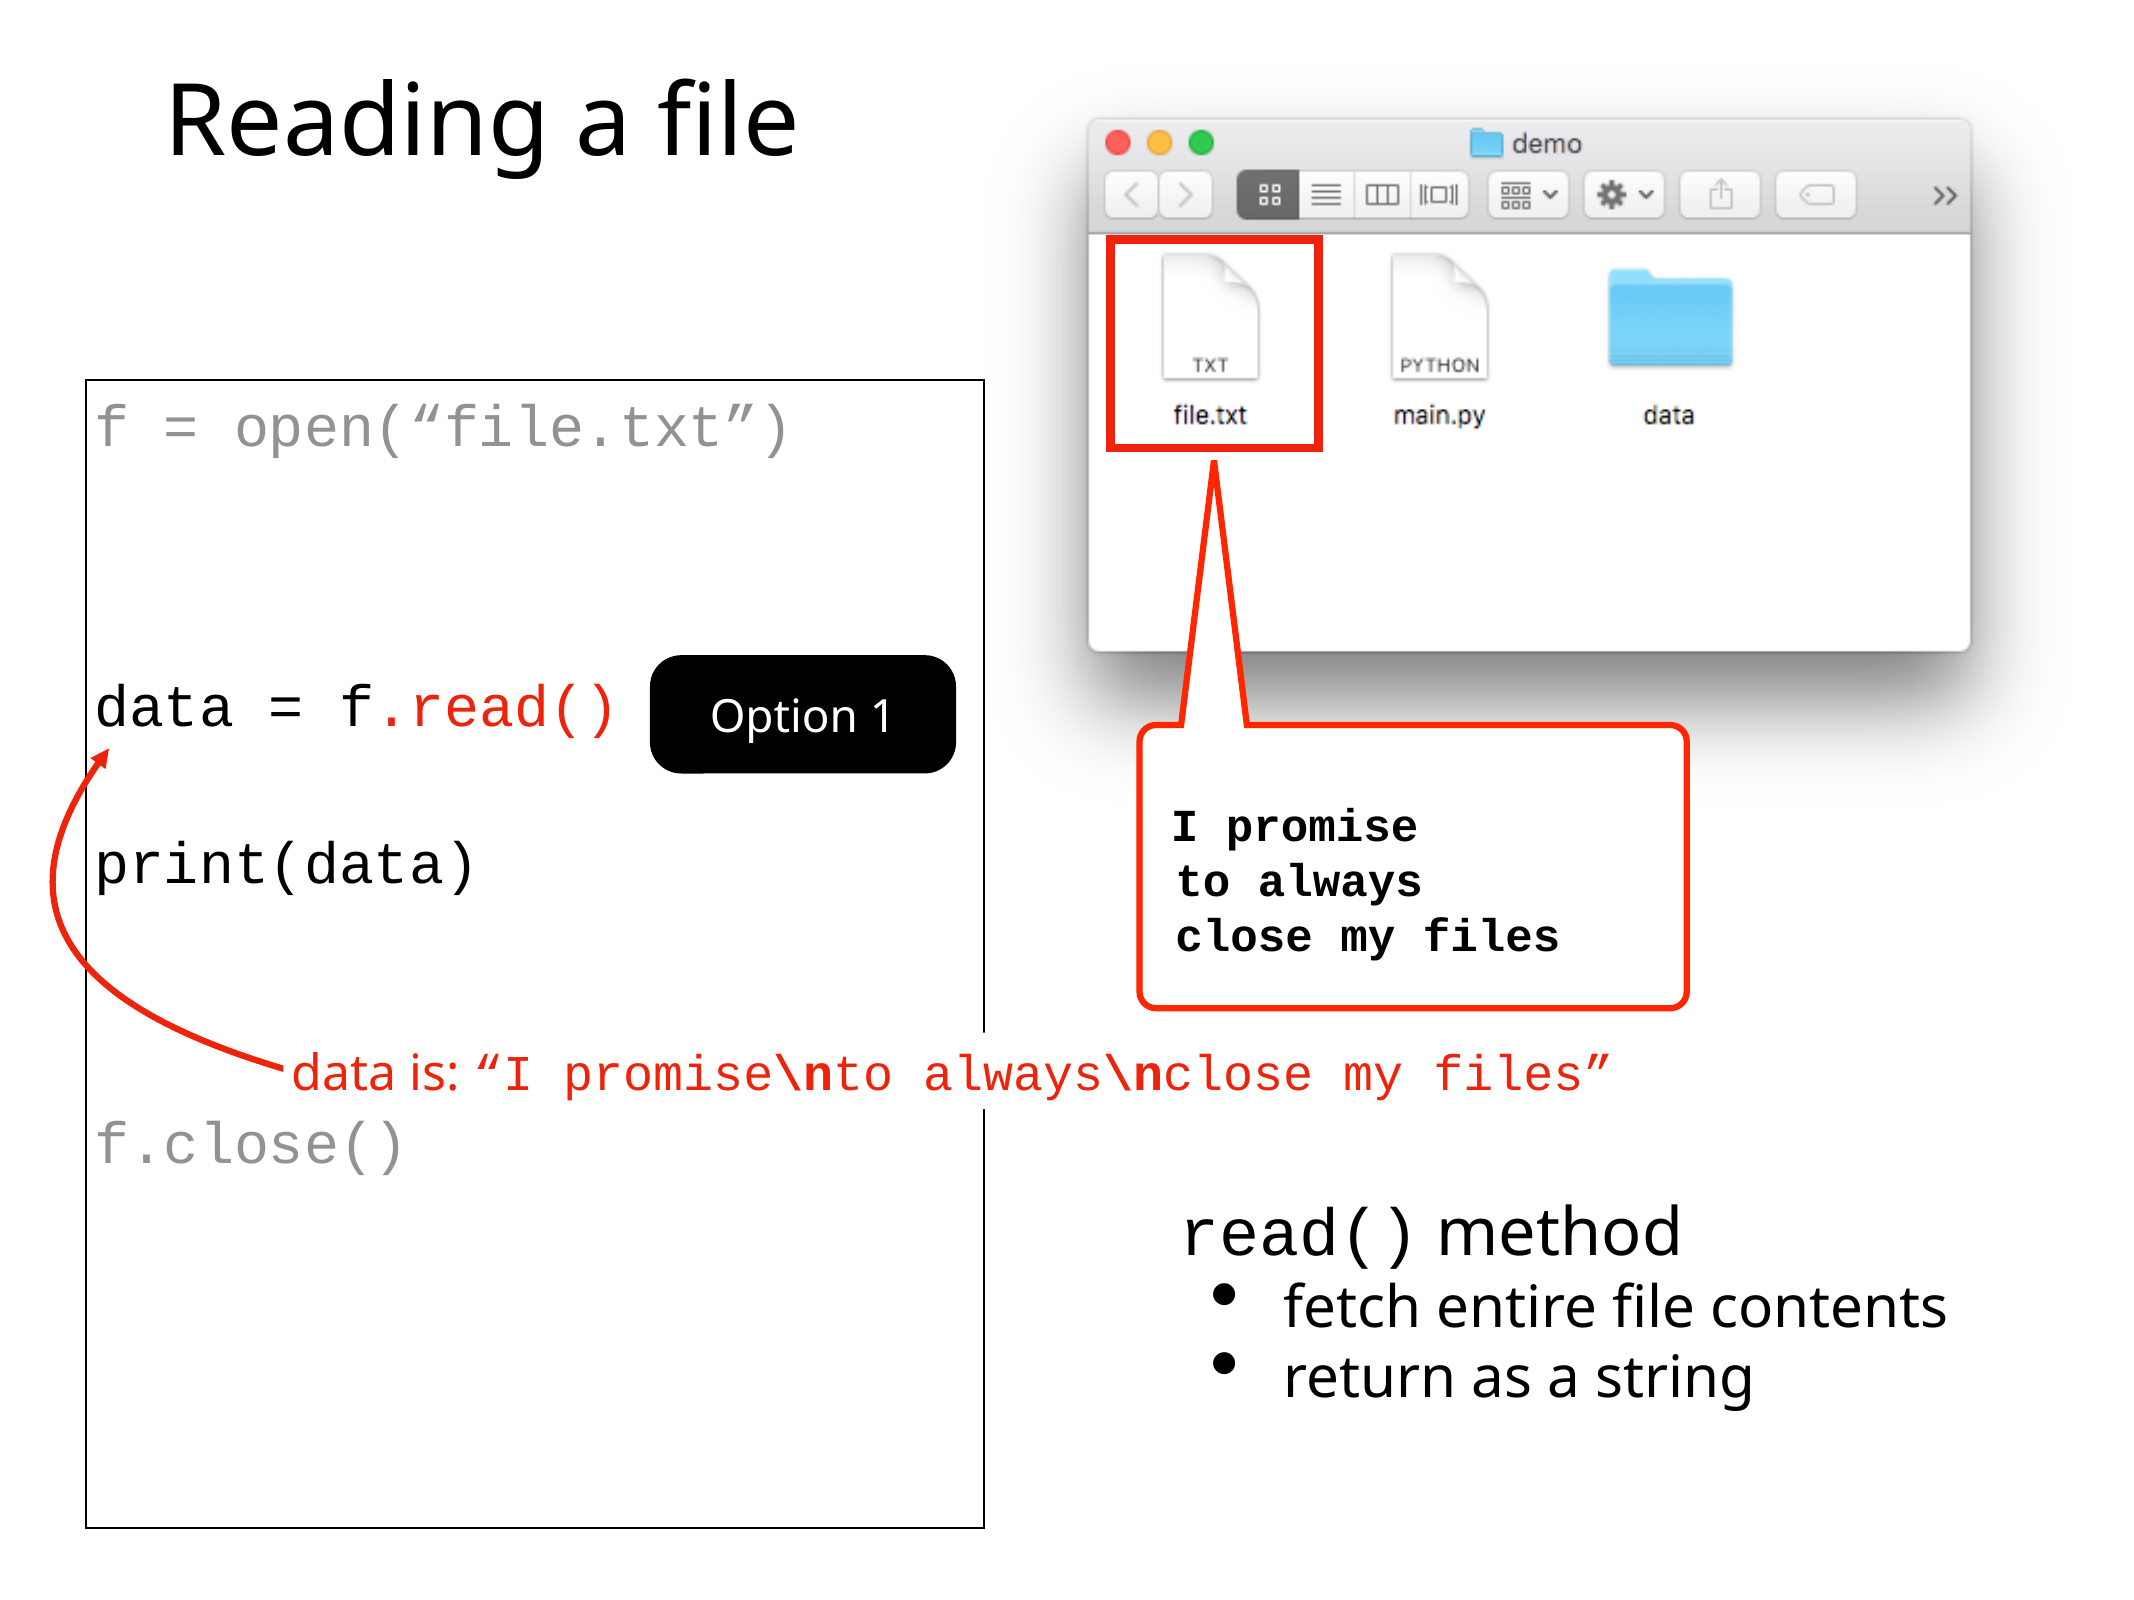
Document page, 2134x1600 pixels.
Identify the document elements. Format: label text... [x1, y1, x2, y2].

text_box [52, 748, 283, 1069]
text_box Option 1 [649, 655, 932, 774]
list f = open(“file.txt”) data = f.read() print(data) f.close() [85, 379, 985, 1061]
text_box I promise to always close my files [1139, 839, 1687, 1009]
picture [932, 10, 2119, 839]
list f = open(“file.txt”) data = f.read() print(data) f.close() [85, 965, 985, 1529]
text_box data is: “I promise\nto always\nclose my files” [283, 1032, 1622, 1110]
text_box read() method fetch entire file contents return as a string [1171, 1180, 2025, 1517]
title Reading a file [155, 41, 932, 191]
